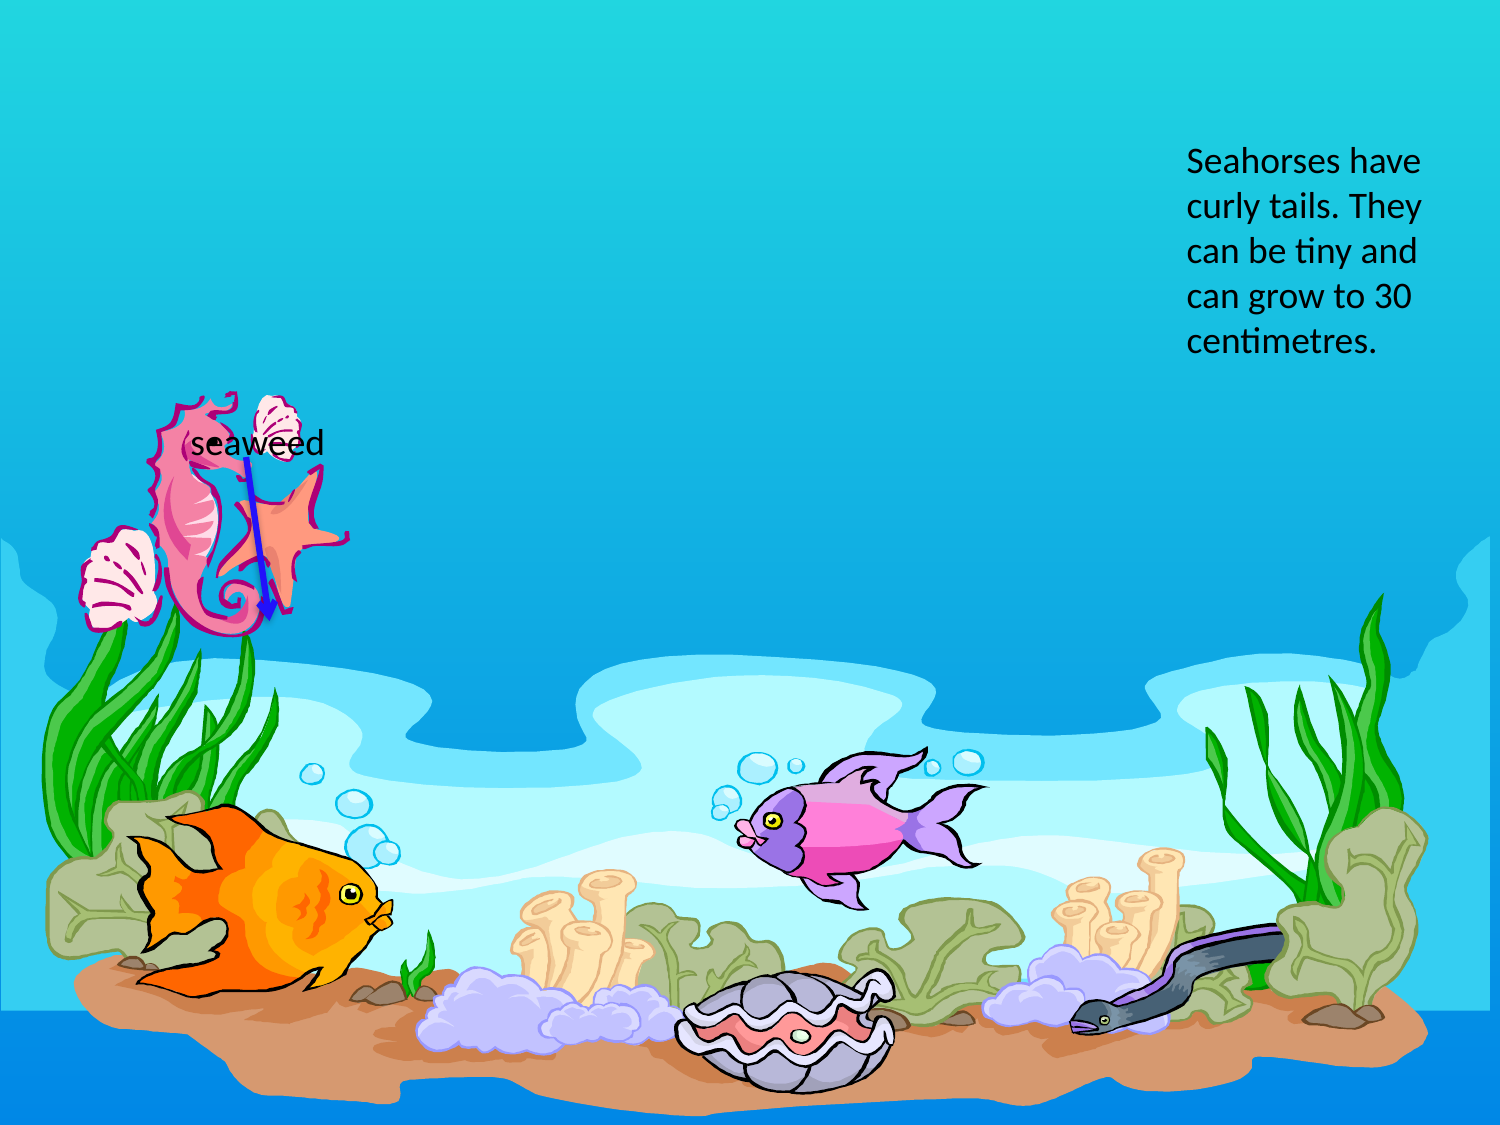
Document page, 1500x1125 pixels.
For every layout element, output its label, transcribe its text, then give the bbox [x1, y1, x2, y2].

picture [0, 384, 1500, 1125]
picture [340, 532, 349, 545]
text_box Seahorses have curly tails. They can be tiny and can grow to 30 centimetres. [1171, 128, 1442, 525]
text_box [175, 527, 340, 552]
